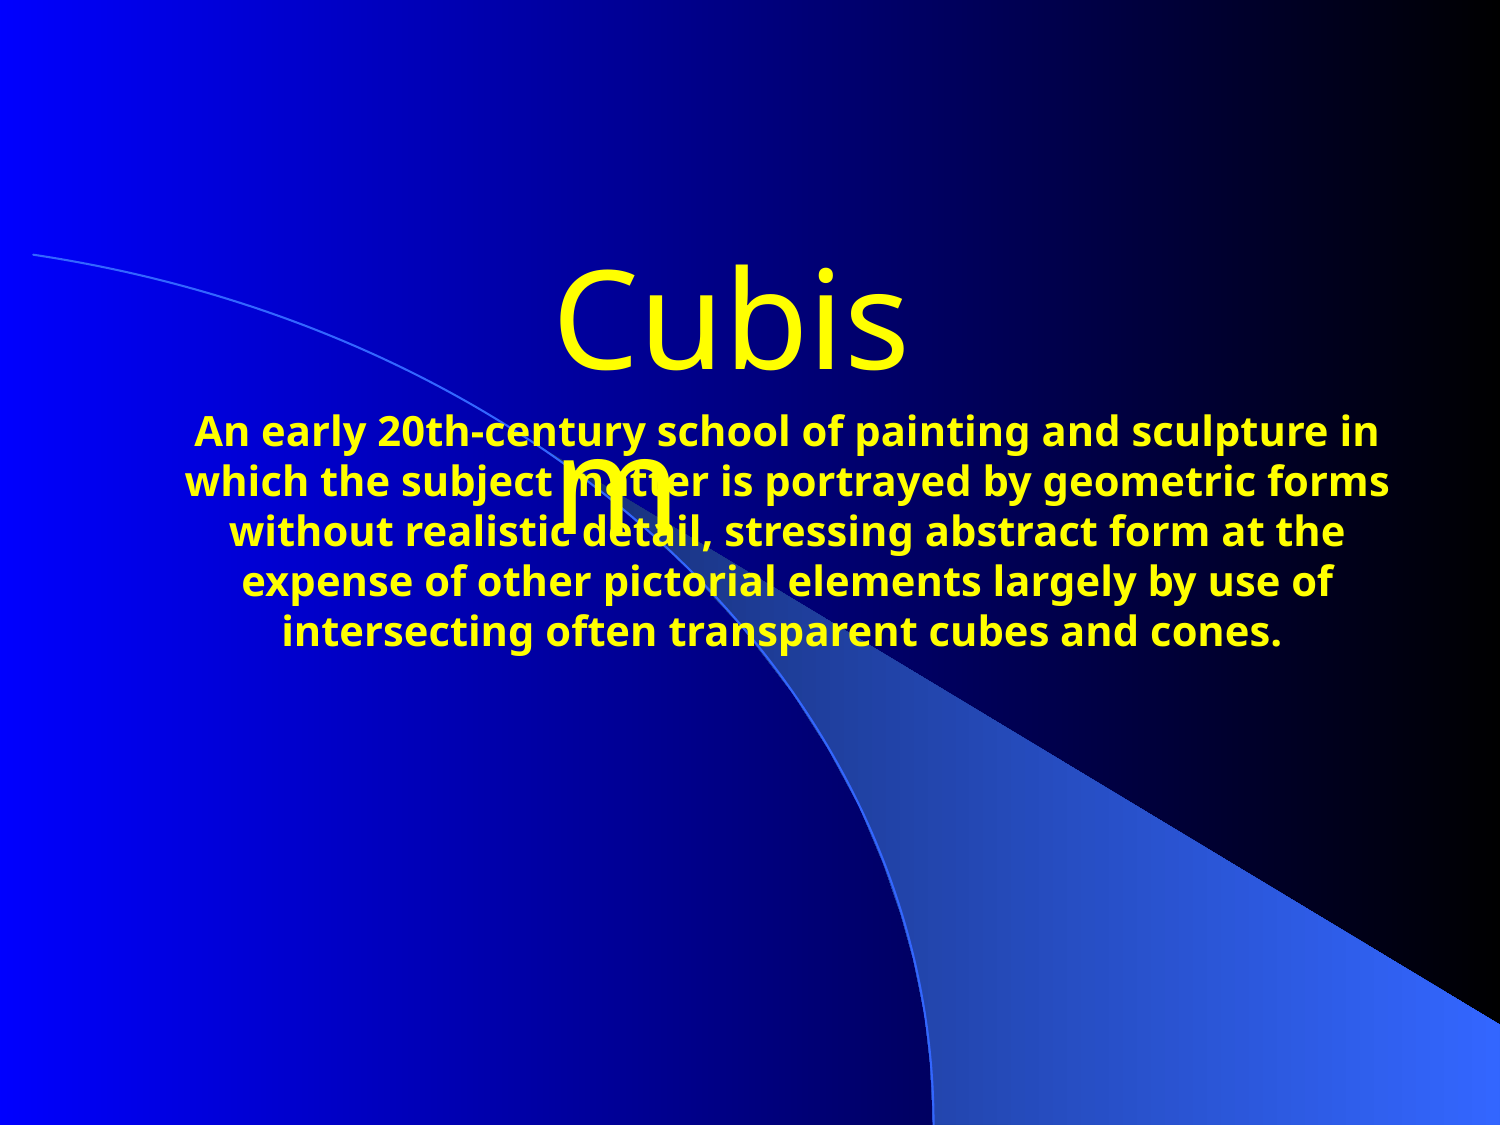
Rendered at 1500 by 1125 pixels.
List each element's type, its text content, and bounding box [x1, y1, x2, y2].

text_box Cubism [537, 224, 1003, 570]
title An early 20th-century school of painting and sculpture in which the subject matter is portrayed by geometric forms without realistic detail, stressing abstract form at the expense of other pictorial elements largely by use of intersecting often transparent cubes and cones. [149, 274, 1426, 713]
